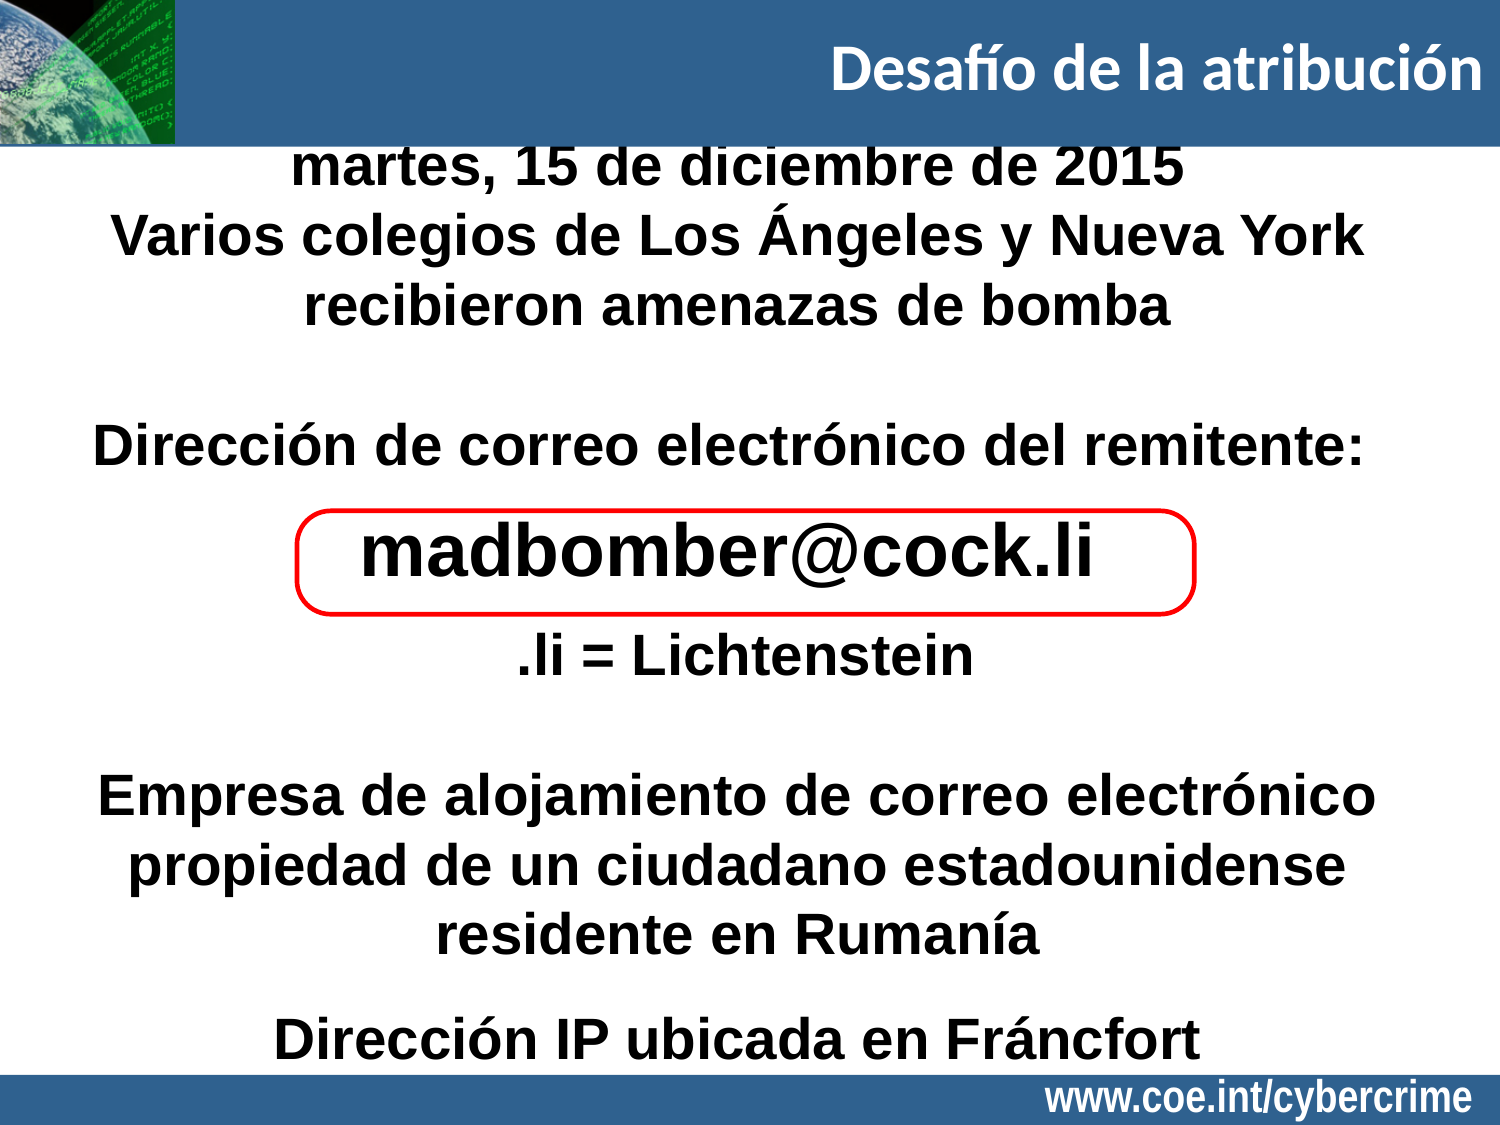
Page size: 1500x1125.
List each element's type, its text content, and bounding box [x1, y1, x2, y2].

text_box www.coe.int/cybercrime [1030, 1059, 1500, 1125]
text_box Desafío de la atribución [177, 0, 1500, 149]
text_box [296, 510, 1195, 615]
picture [0, 0, 175, 144]
text_box [0, 1073, 1030, 1125]
text_box martes, 15 de diciembre de 2015 Varios colegios de Los Ángeles y Nueva York recibieron amenazas de bomba Dirección de correo electrónico del remitente: madbomber@cock.li .li = Lichtenstein Empresa de alojamiento de correo electrónico propiedad de un ciudadano estadounidense residente en Rumanía Dirección IP ubicada en Fráncfort [57, 149, 1419, 1073]
